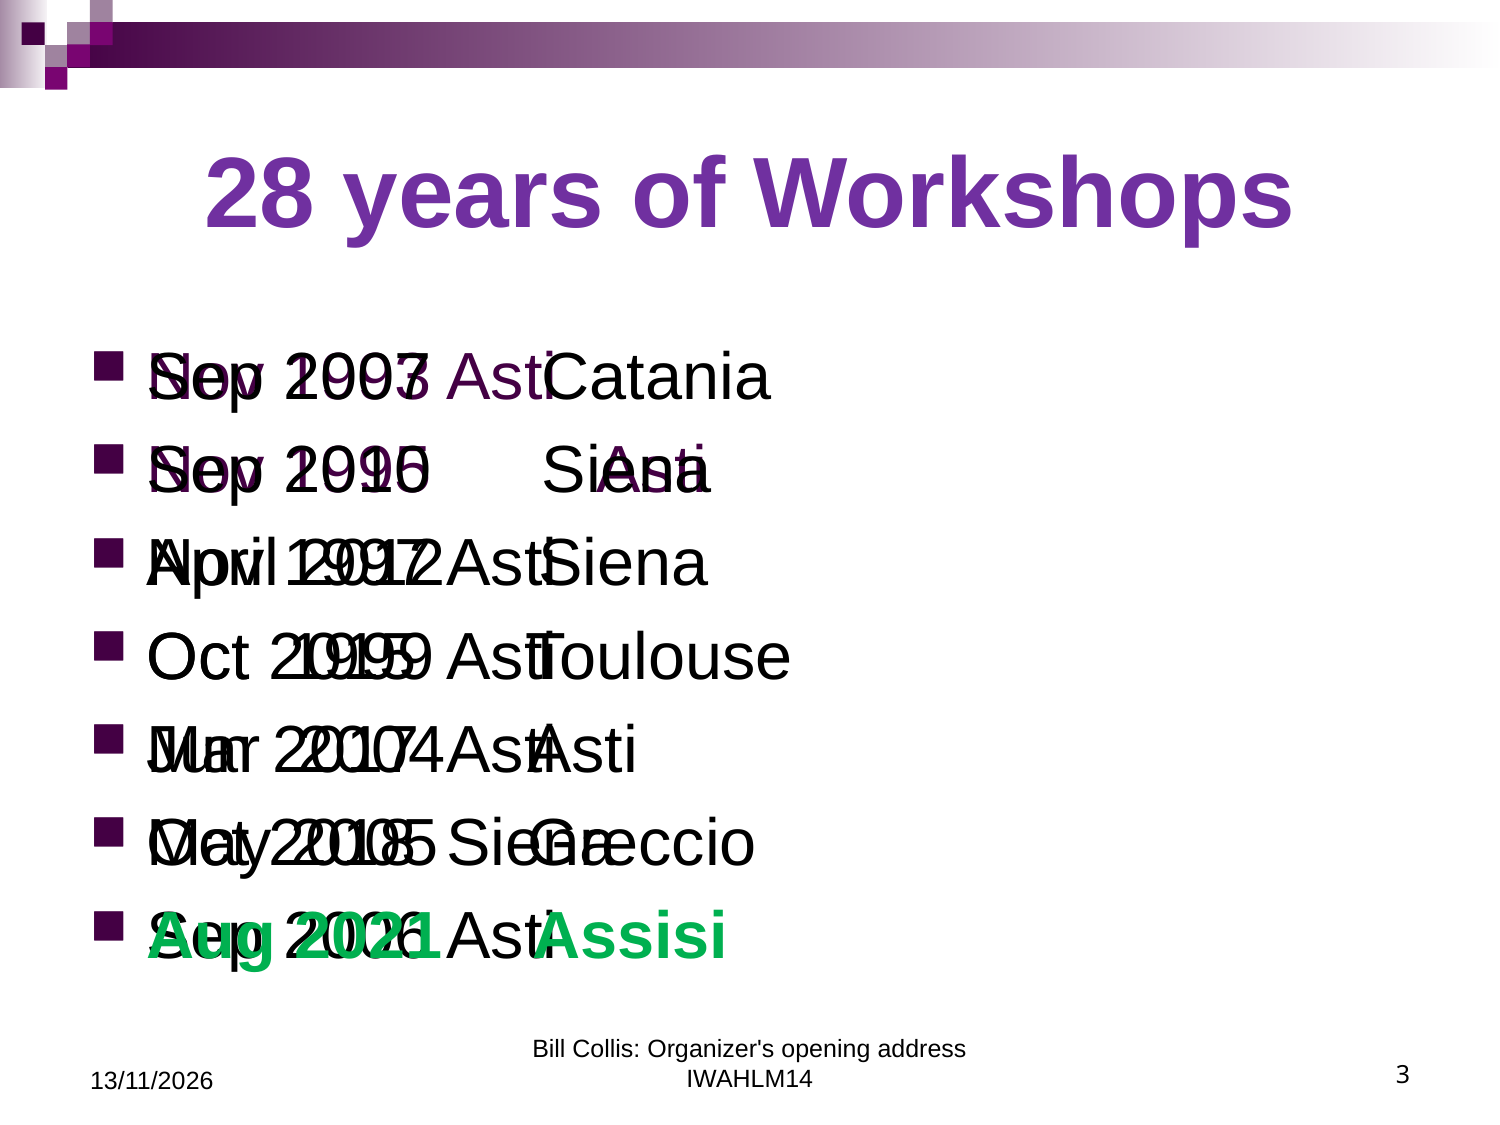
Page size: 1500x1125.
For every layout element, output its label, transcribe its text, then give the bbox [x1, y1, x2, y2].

title 28 years of Workshops [75, 75, 1425, 300]
footer Bill Collis: Organizer's opening address IWAHLM14 [512, 1025, 988, 1100]
list Sep 2007 Catania Sep 2010 Siena April 2012 Siena Oct 2015 Toulouse Jun 2017 Asti Oct 2018 Greccio Aug 2021 Assisi [75, 324, 1425, 963]
slide_number 3 [1074, 1025, 1425, 1100]
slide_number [75, 1024, 425, 1103]
